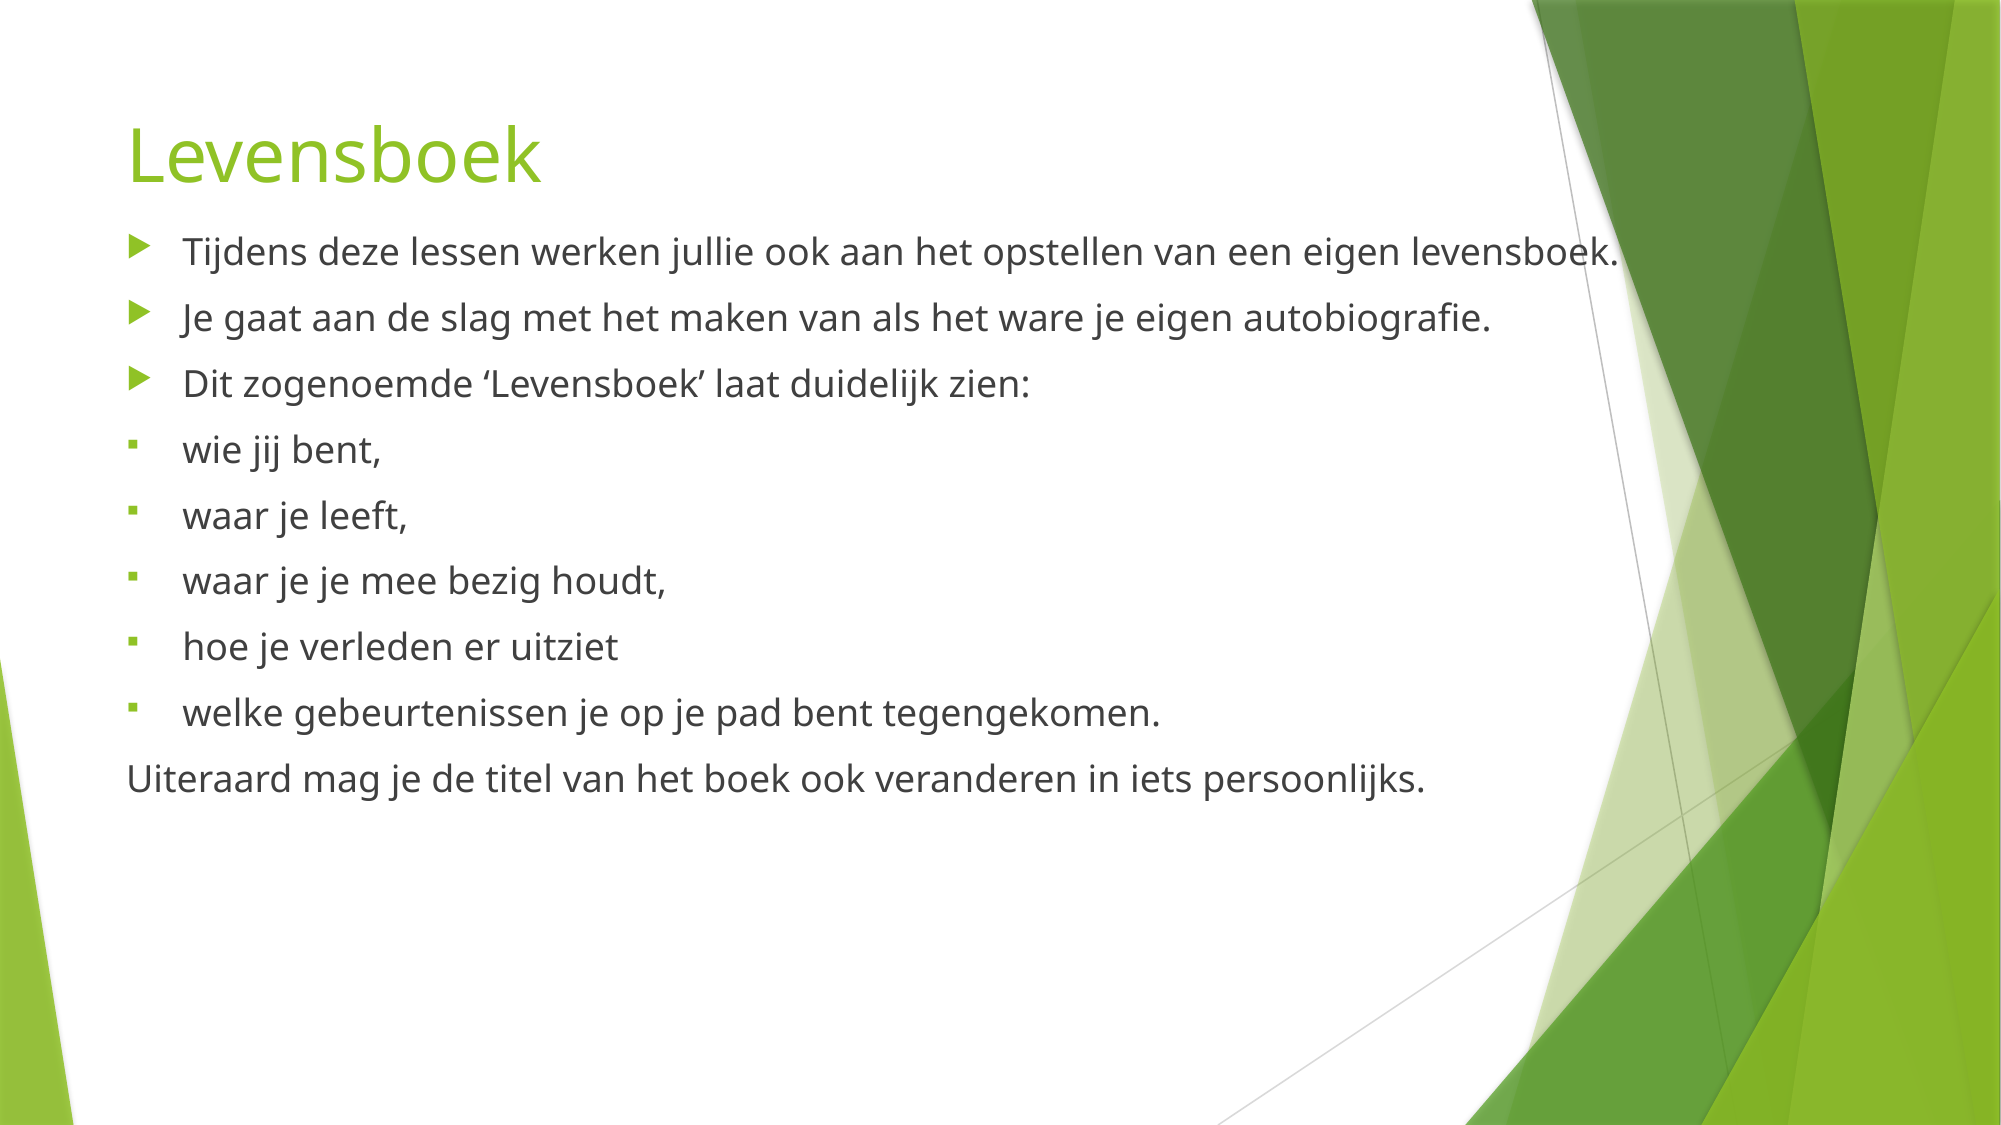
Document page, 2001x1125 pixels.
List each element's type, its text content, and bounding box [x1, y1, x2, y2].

title Levensboek [111, 99, 1522, 220]
list Tijdens deze lessen werken jullie ook aan het opstellen van een eigen levensboek. Je gaat aan de slag met het maken van als het ware je eigen autobiografie. Dit zogenoemde ‘Levensboek’ laat duidelijk zien: wie jij bent, waar je leeft, waar je je mee bezig houdt, hoe je verleden er uitziet welke gebeurtenissen je op je pad bent tegengekomen. Uiteraard mag je de titel van het boek ook veranderen in iets persoonlijks. [111, 220, 1831, 1125]
